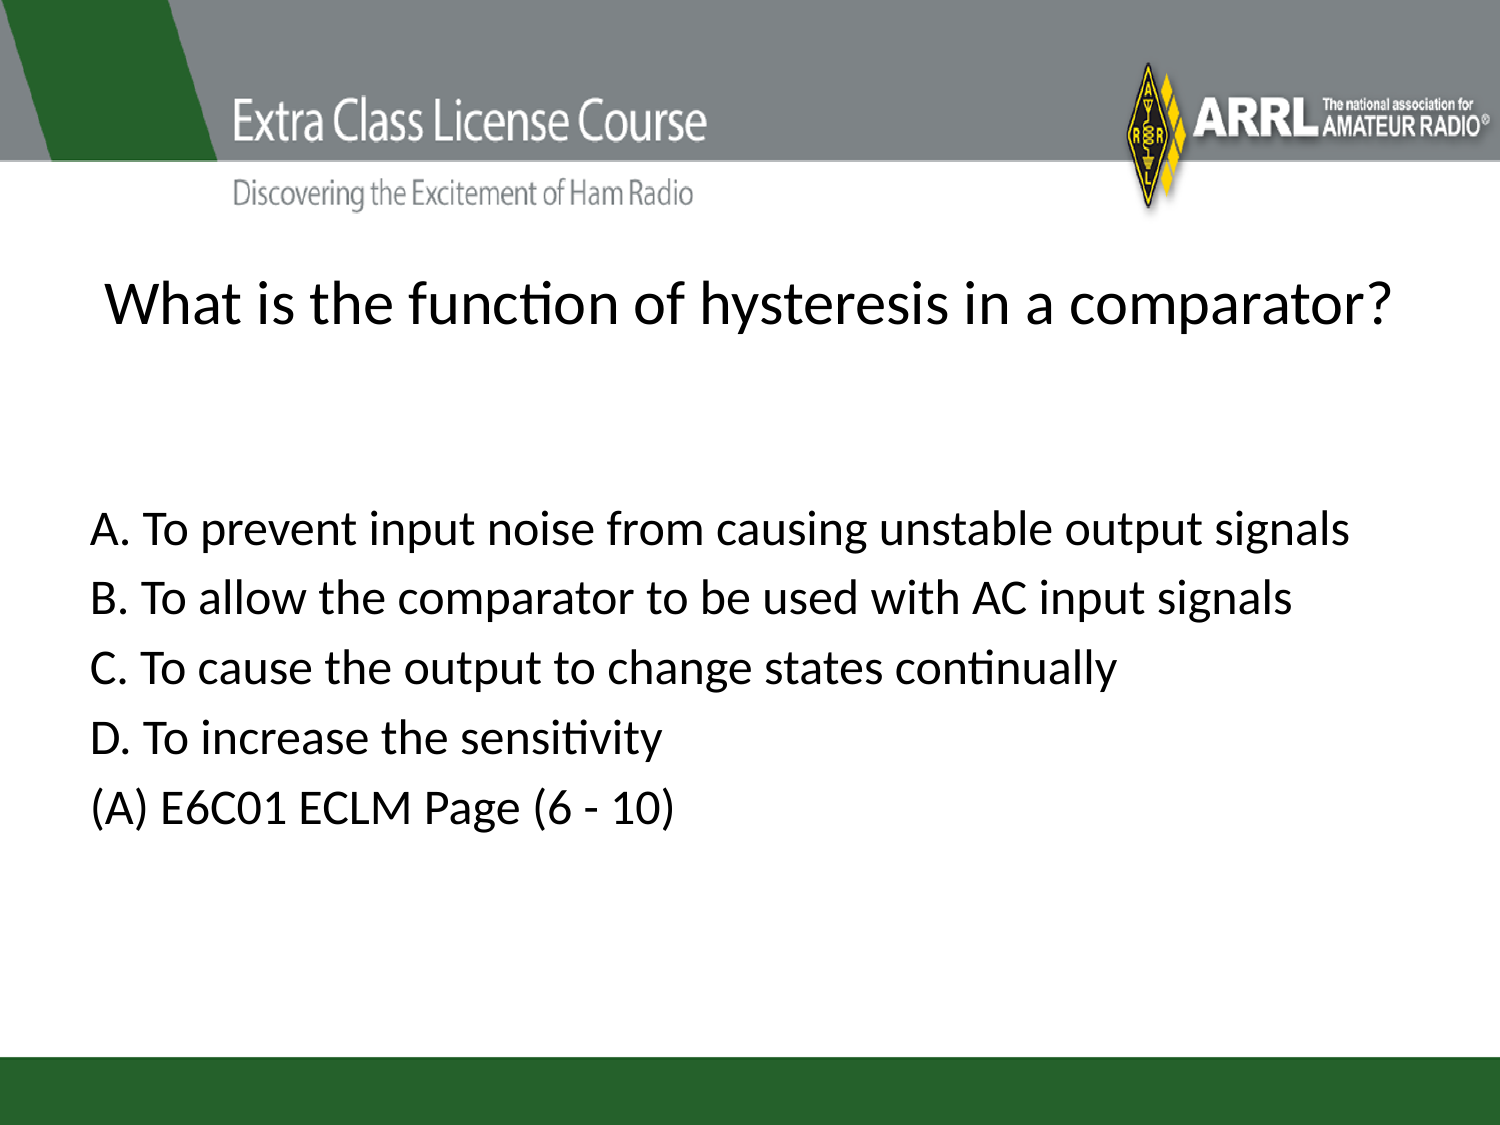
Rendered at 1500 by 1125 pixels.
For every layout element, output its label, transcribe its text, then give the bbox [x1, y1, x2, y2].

picture [0, 0, 1500, 1125]
list A. To prevent input noise from causing unstable output signals B. To allow the comparator to be used with AC input signals C. To cause the output to change states continually D. To increase the sensitivity (A) E6C01 ECLM Page (6 - 10) [75, 487, 1425, 1005]
title What is the function of hysteresis in a comparator? [75, 254, 1425, 435]
